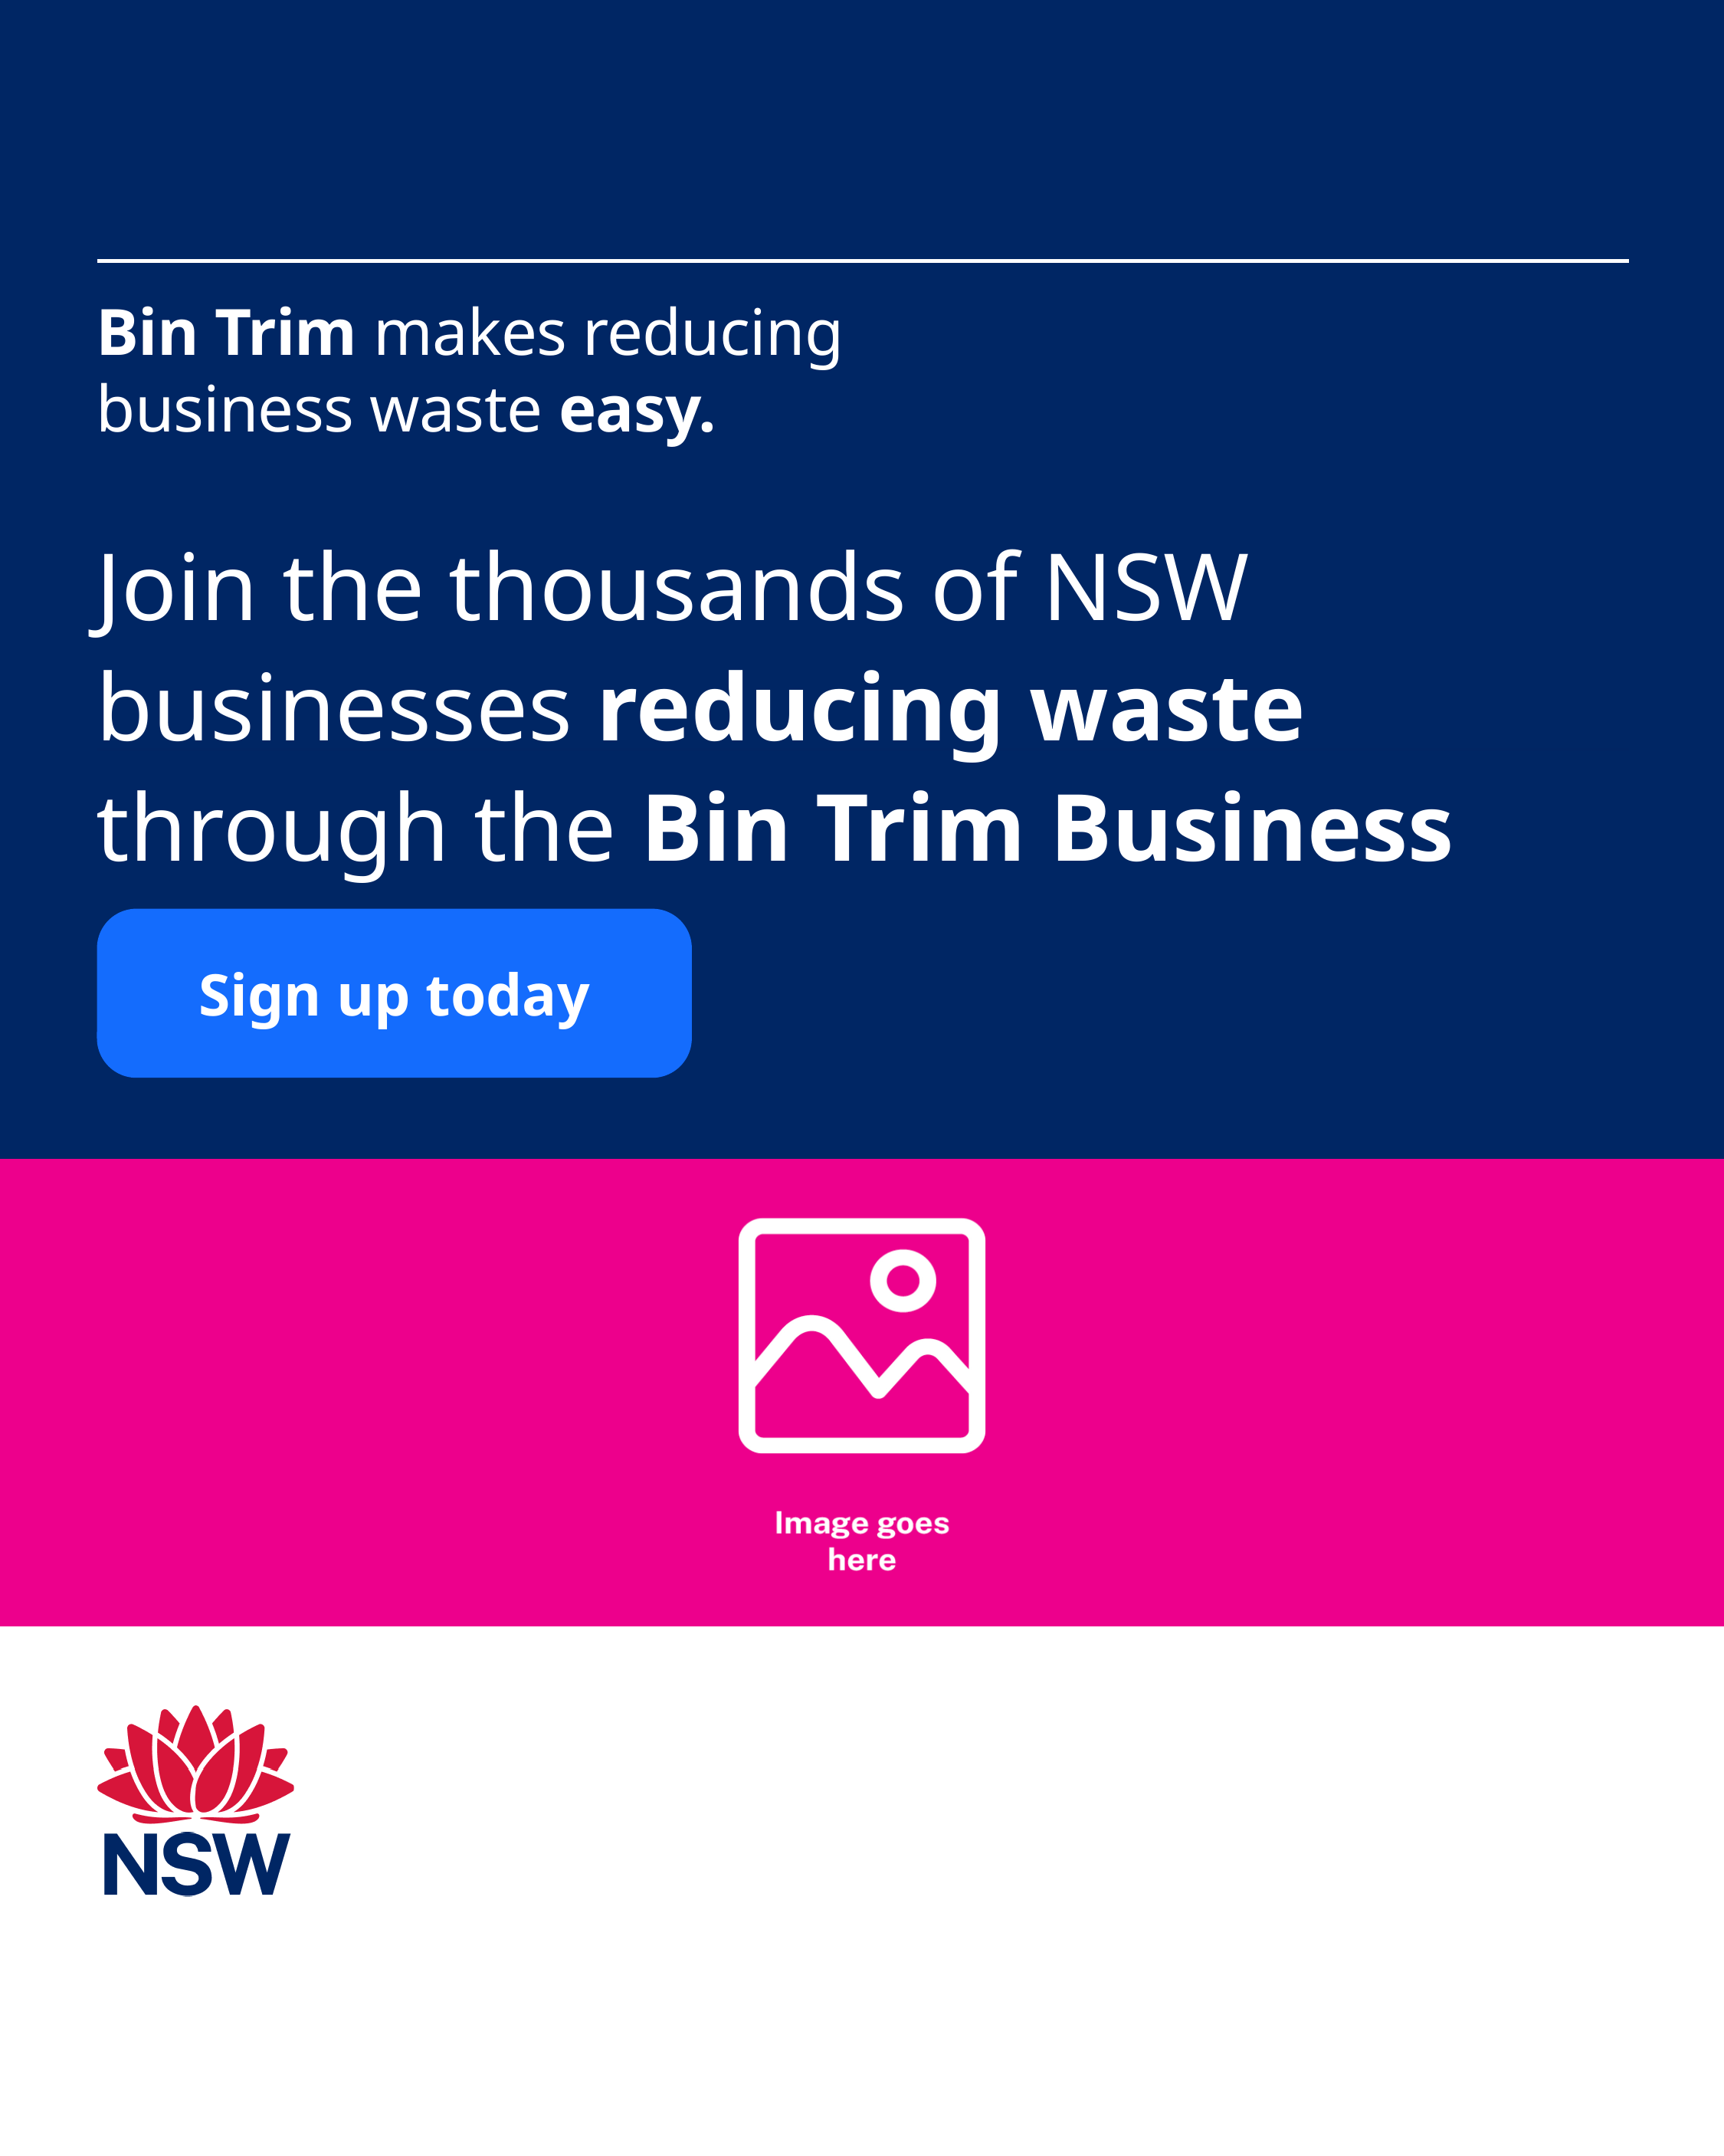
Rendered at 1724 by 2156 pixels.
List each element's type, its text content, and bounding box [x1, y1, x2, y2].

text_box Sign up today [96, 907, 693, 1079]
picture [0, 0, 1724, 2156]
